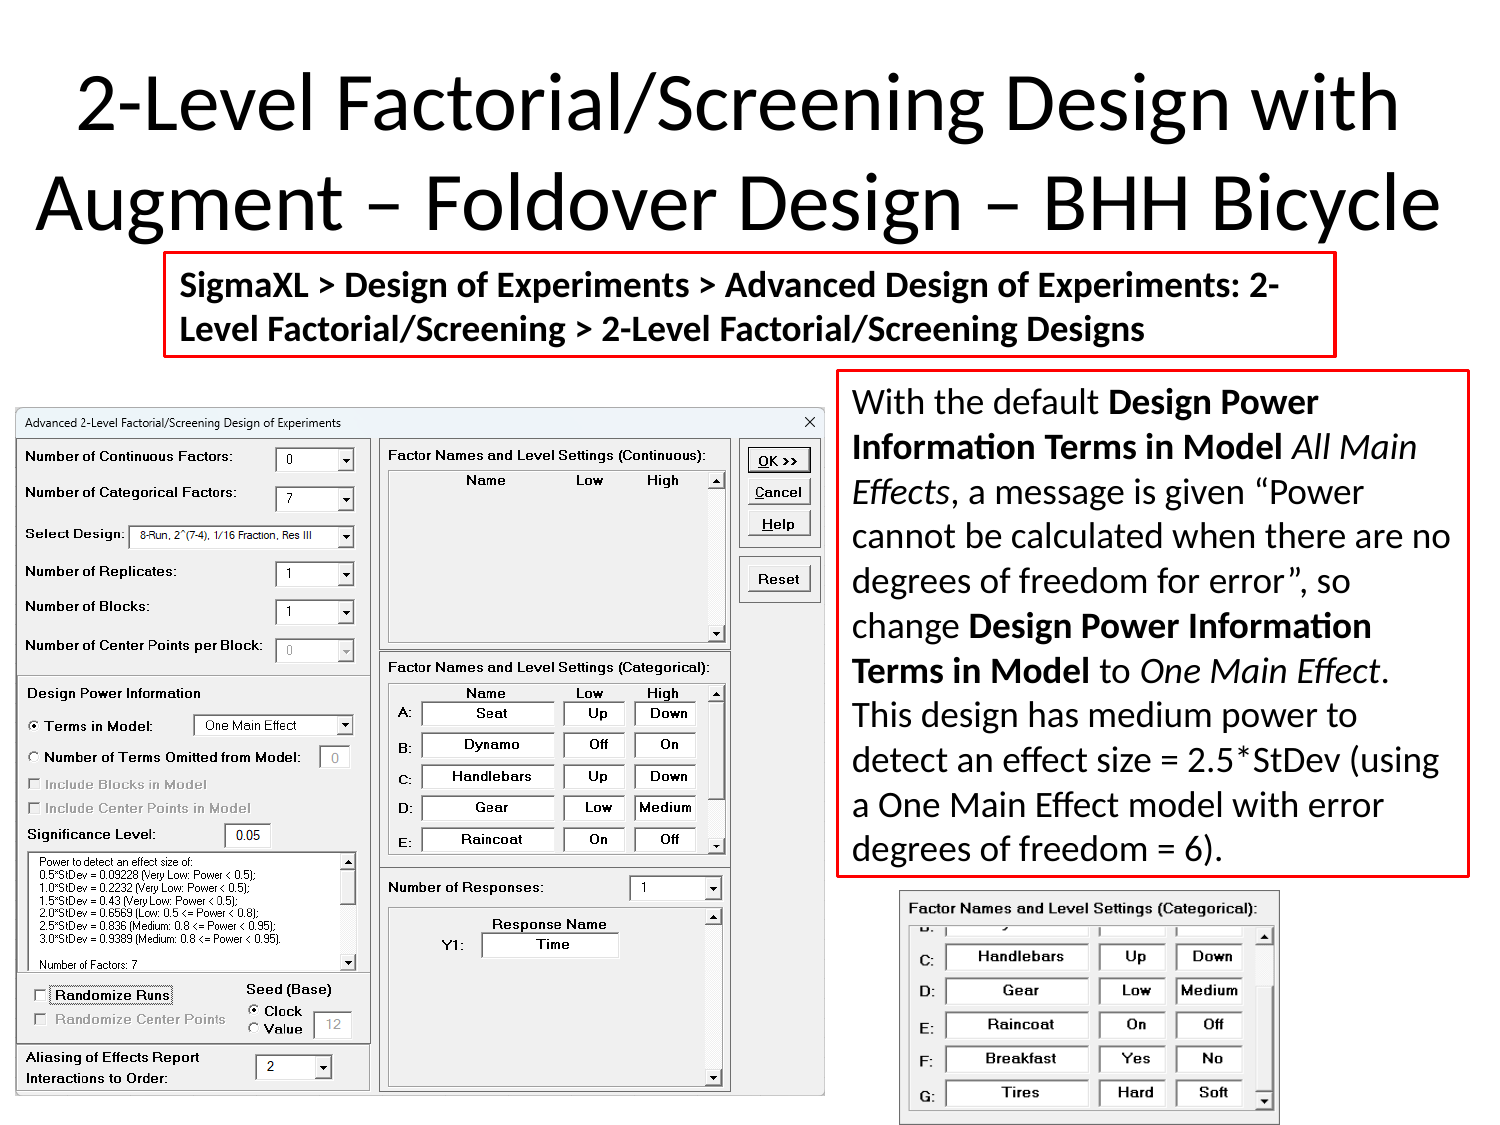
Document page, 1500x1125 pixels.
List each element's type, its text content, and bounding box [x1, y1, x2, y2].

picture [15, 406, 825, 1096]
picture [899, 889, 1280, 1125]
title 2-Level Factorial/Screening Design with Augment – Foldover Design – BHH Bicycle [0, 39, 1500, 153]
text_box With the default Design Power Information Terms in Model All Main Effects, a message is given “Power cannot be calculated when there are no degrees of freedom for error”, so change Design Power Information Terms in Model to One Main Effect. This design has medium power to detect an effect size = 2.5*StDev (using a One Main Effect model with error degrees of freedom = 6). [837, 370, 1469, 877]
text_box SigmaXL > Design of Experiments > Advanced Design of Experiments: 2-Level Factorial/Screening > 2-Level Factorial/Screening Designs [164, 252, 1336, 357]
